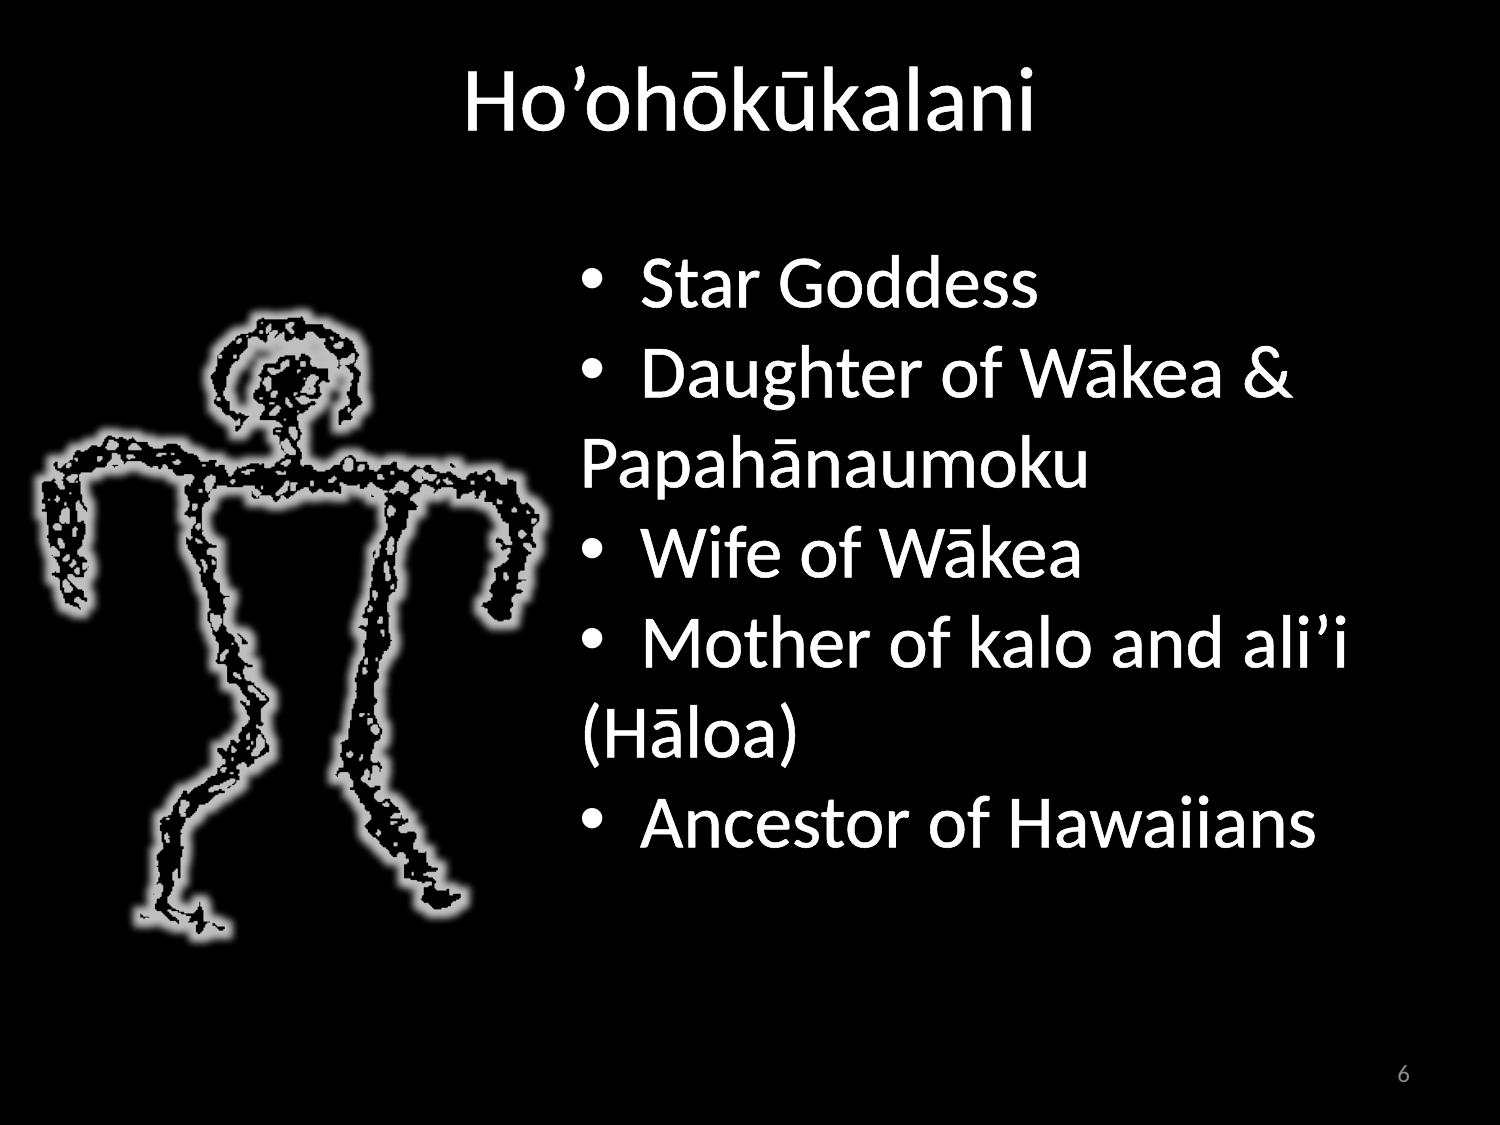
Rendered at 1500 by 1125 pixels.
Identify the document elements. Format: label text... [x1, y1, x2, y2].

slide_number 6 [1074, 1042, 1425, 1103]
text_box Star Goddess Daughter of Wākea & Papahānaumoku Wife of Wākea Mother of kalo and ali’i (Hāloa) Ancestor of Hawaiians [564, 224, 1459, 870]
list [0, 262, 628, 1006]
title Ho’ohōkūkalani [75, 0, 1425, 188]
